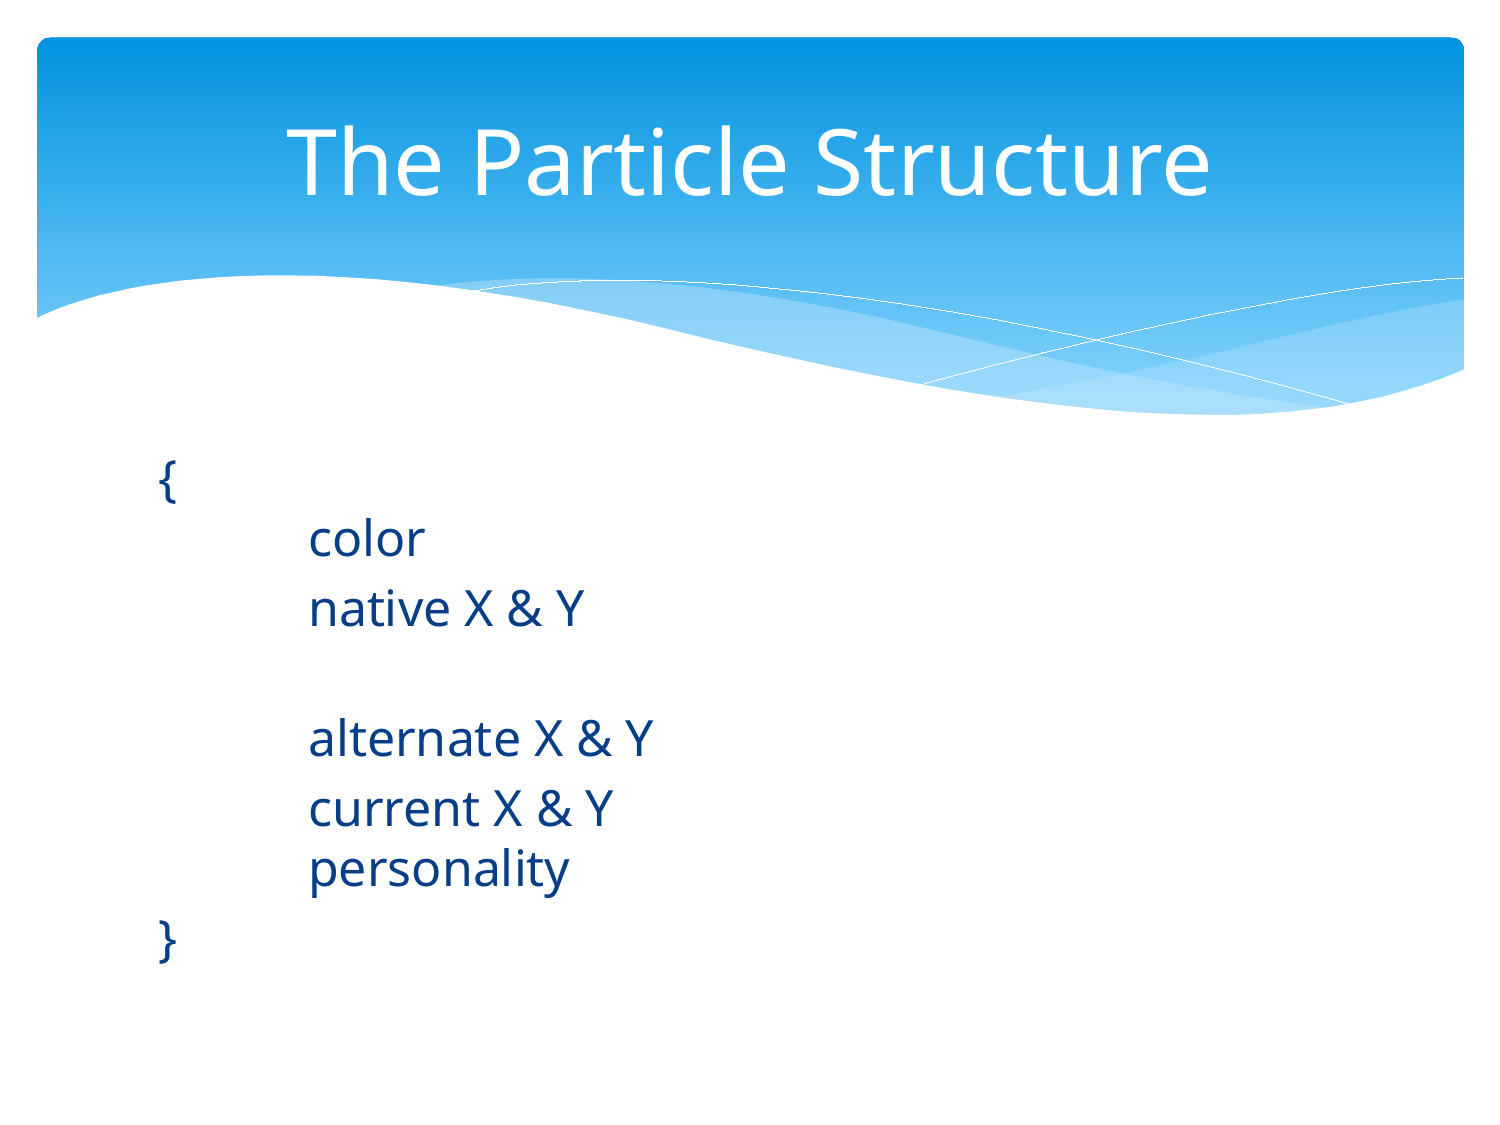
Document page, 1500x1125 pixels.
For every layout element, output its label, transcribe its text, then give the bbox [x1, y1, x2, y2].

title The Particle Structure [75, 55, 1425, 261]
list { color native X & Y alternate X & Y current X & Y personality } [143, 438, 1359, 1005]
